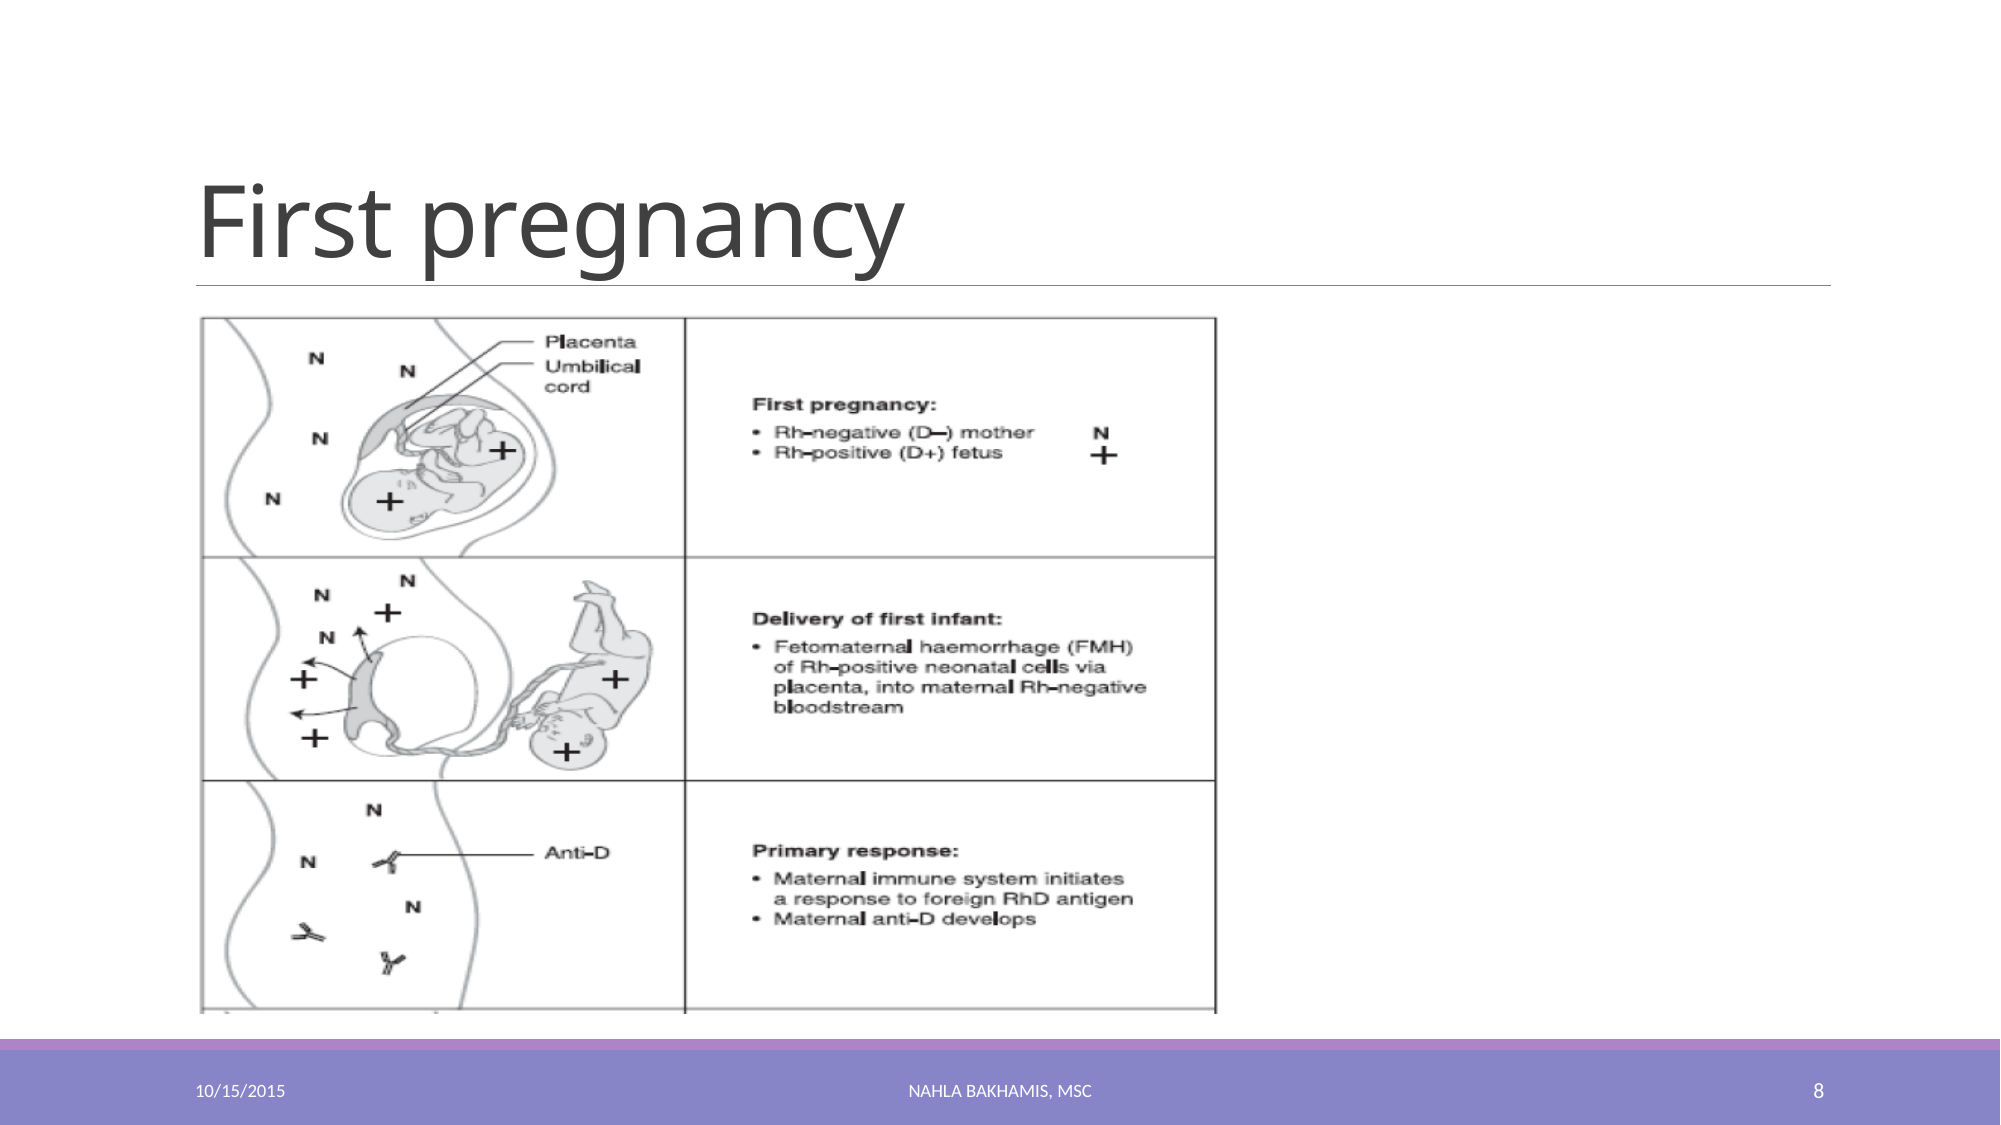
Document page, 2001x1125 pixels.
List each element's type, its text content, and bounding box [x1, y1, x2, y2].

footer NAHLA BAKHAMIS, MSc [604, 1059, 1396, 1120]
slide_number 8 [1624, 1059, 1840, 1120]
title First pregnancy [180, 47, 1830, 285]
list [164, 302, 1304, 1033]
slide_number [180, 1059, 586, 1120]
